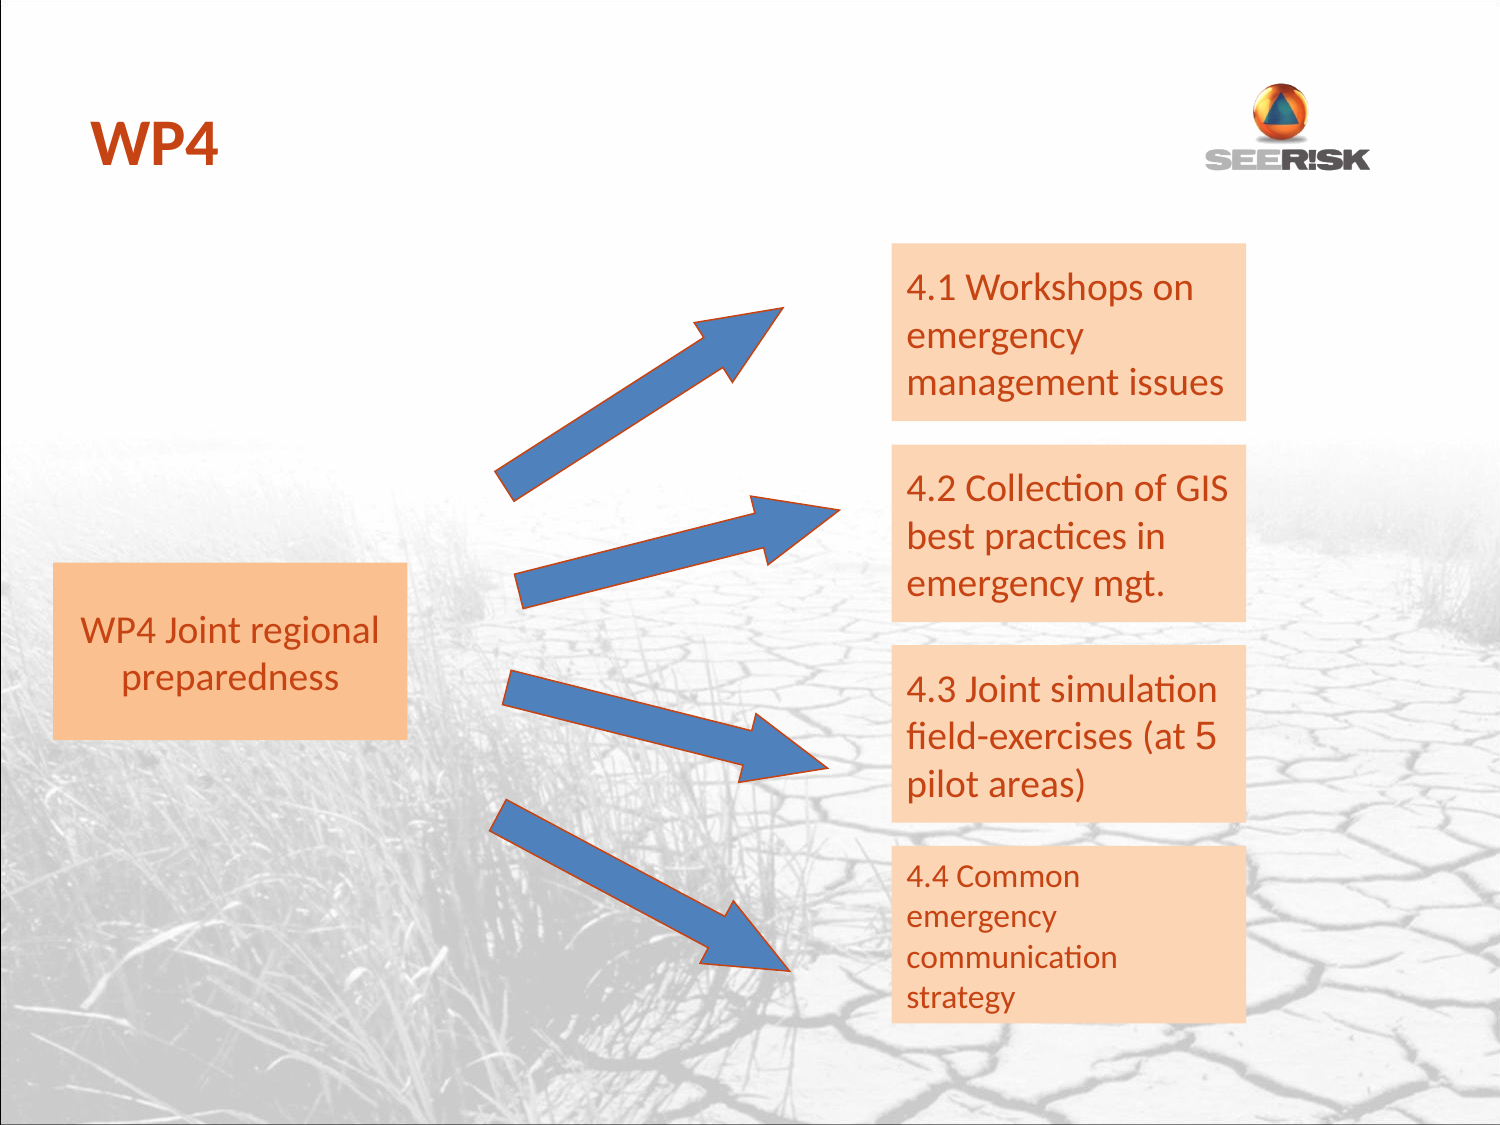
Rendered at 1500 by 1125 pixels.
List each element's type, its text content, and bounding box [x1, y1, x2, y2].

text_box [489, 799, 790, 972]
picture [0, 0, 1500, 1125]
text_box 4.3 Joint simulation field-exercises (at 5 pilot areas) [891, 645, 1247, 823]
text_box WP4 Joint regional preparedness [53, 562, 408, 741]
text_box 4.1 Workshops on emergency management issues [891, 243, 1247, 422]
text_box 4.2 Collection of GIS best practices in emergency mgt. [891, 444, 1247, 623]
title WP4 [74, 44, 1058, 233]
text_box [514, 496, 840, 609]
text_box [494, 307, 783, 502]
text_box 4.4 Common emergency communication strategy [891, 845, 1247, 1024]
text_box [502, 670, 828, 783]
